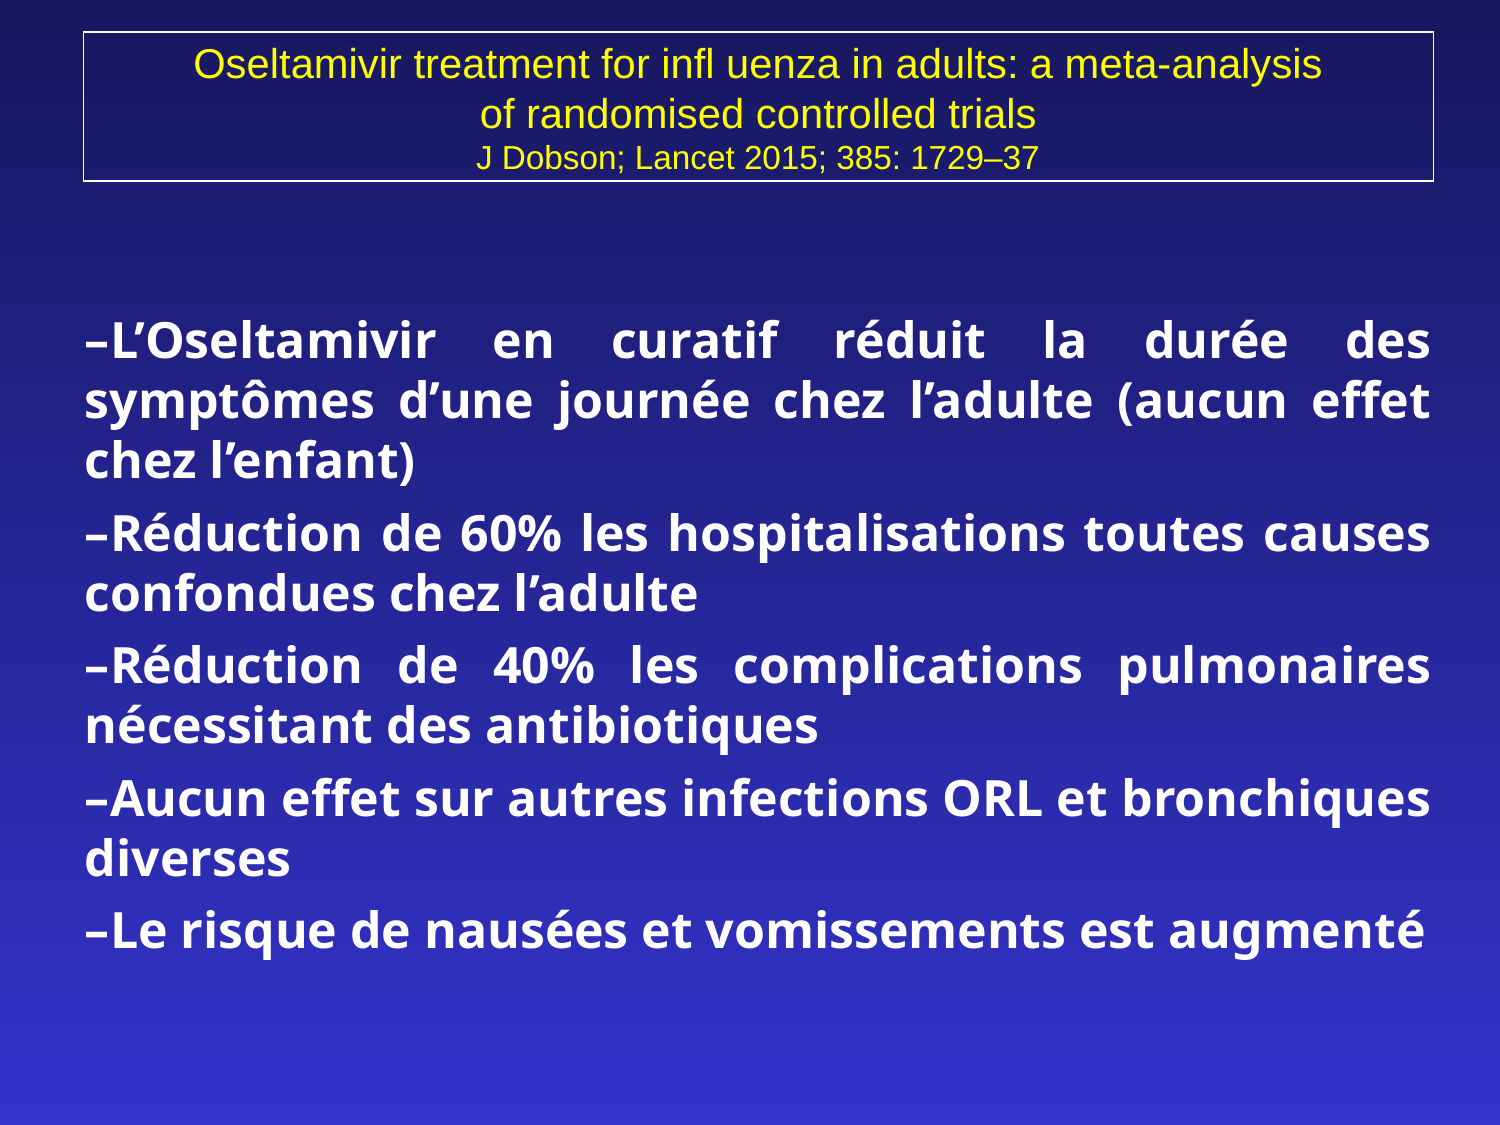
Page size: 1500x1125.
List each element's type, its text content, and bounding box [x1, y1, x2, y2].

text_box –L’Oseltamivir en curatif réduit la durée des symptômes d’une journée chez l’adulte (aucun effet chez l’enfant) –Réduction de 60% les hospitalisations toutes causes confondues chez l’adulte –Réduction de 40% les complications pulmonaires nécessitant des antibiotiques –Aucun effet sur autres infections ORL et bronchiques diverses –Le risque de nausées et vomissements est augmenté [70, 301, 1447, 967]
title Oseltamivir treatment for infl uenza in adults: a meta-analysis of randomised controlled trials J Dobson; Lancet 2015; 385: 1729–37 [83, 31, 1434, 182]
